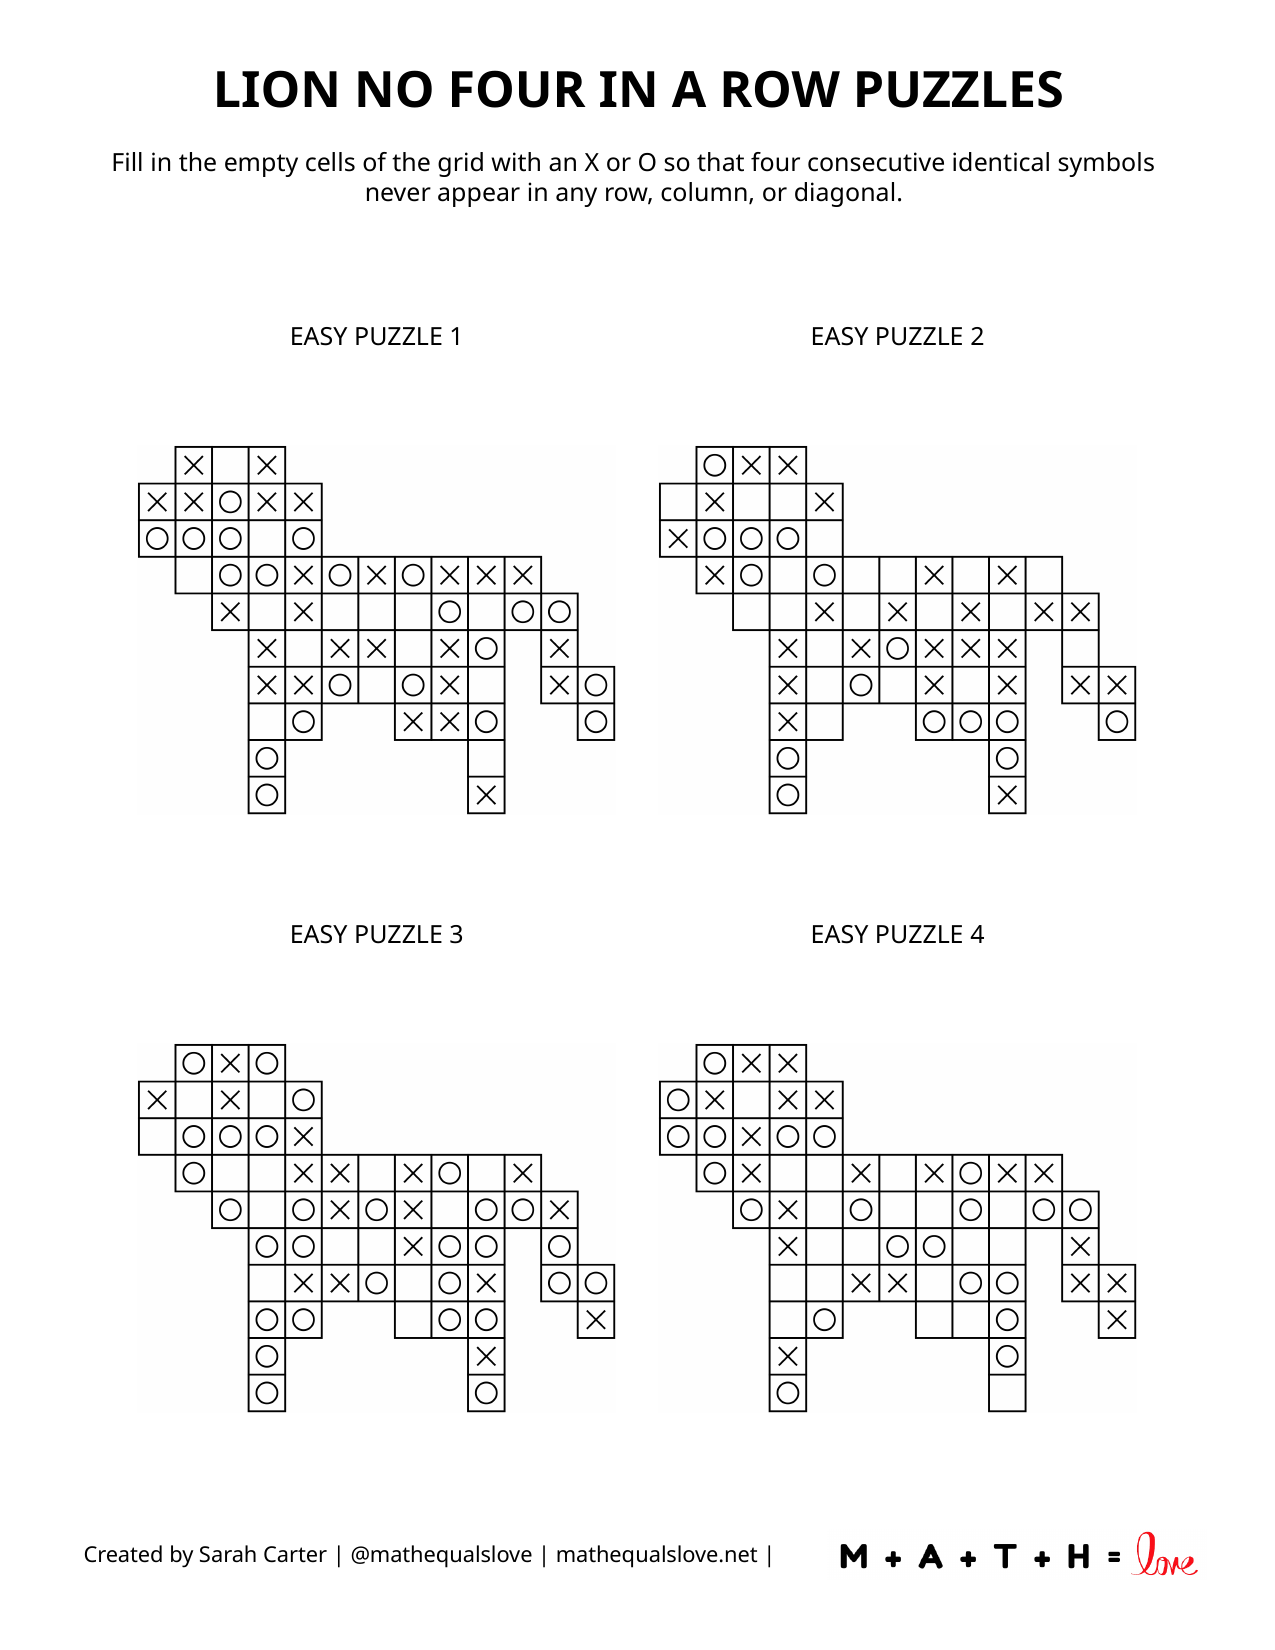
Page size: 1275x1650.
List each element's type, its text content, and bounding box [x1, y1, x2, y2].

text_box EASY PUZZLE 3 [137, 918, 617, 970]
text_box EASY PUZZLE 1 [137, 320, 617, 372]
text_box Created by Sarah Carter | @mathequalslove | mathequalslove.net | [68, 1533, 826, 1575]
picture [136, 445, 617, 815]
picture [657, 1043, 1138, 1413]
picture [657, 445, 1138, 815]
text_box EASY PUZZLE 2 [658, 320, 1138, 372]
picture [136, 1043, 617, 1413]
text_box Fill in the empty cells of the grid with an X or O so that four consecutive identical symbols never appear in any row, column, or diagonal. [0, 139, 1275, 215]
text_box EASY PUZZLE 4 [658, 918, 1138, 970]
text_box LION NO FOUR IN A ROW PUZZLES [66, 49, 1211, 125]
picture [826, 1528, 1207, 1580]
